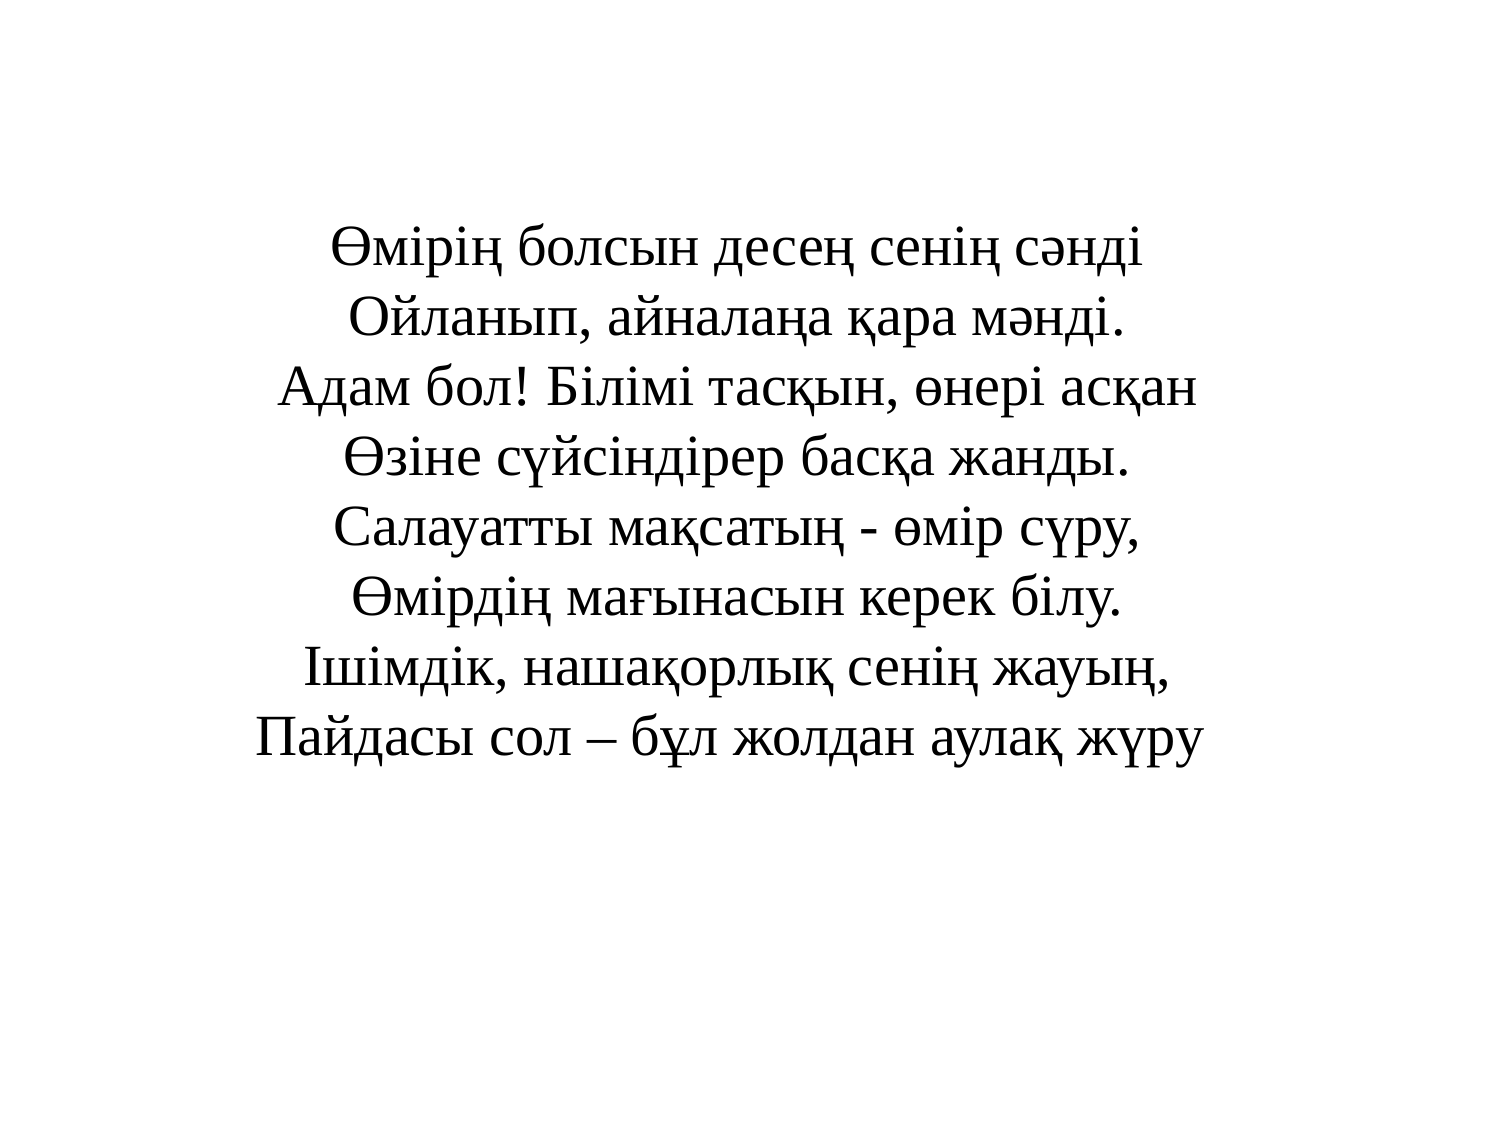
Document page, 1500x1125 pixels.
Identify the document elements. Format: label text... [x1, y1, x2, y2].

text_box Өмірің болсын десең сенің сәнді Ойланып, айналаңа қара мәнді. Адам бол! Білімі тасқын, өнері асқан Өзіне сүйсіндірер басқа жанды. Салауатты мақсатың - өмір сүру, Өмірдің мағынасын керек білу. Ішімдік, нашақорлық сенің жауың, Пайдасы сол – бұл жолдан аулақ жүру [99, 199, 1375, 775]
